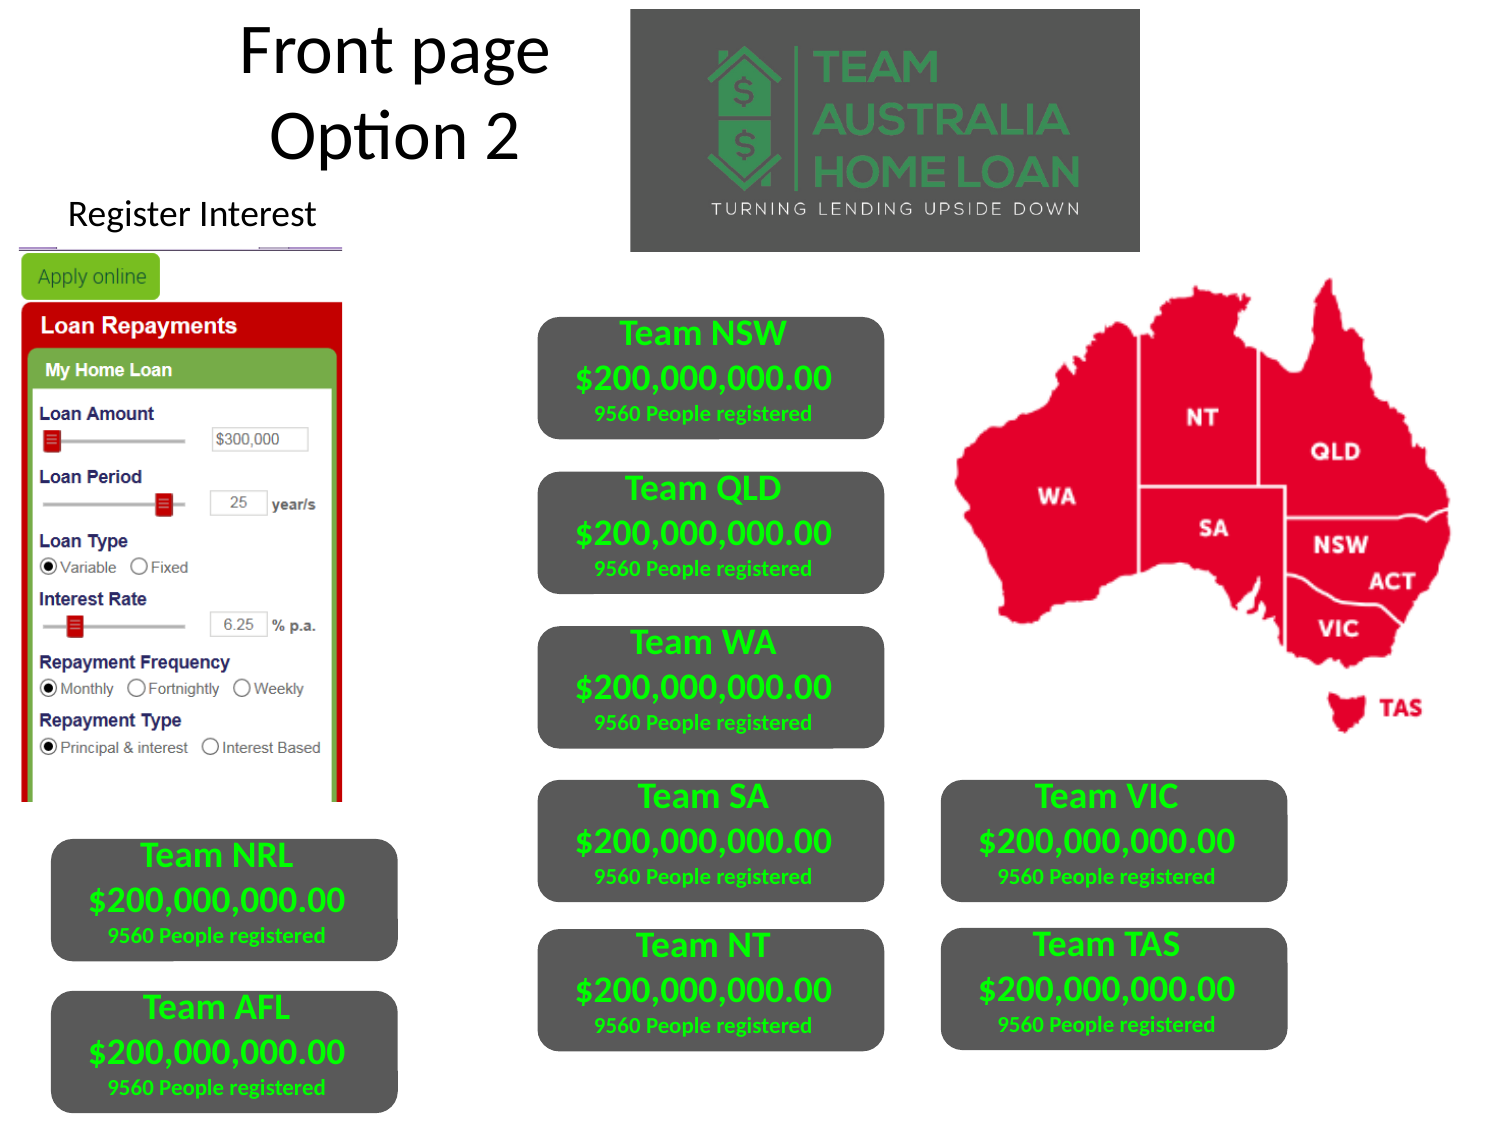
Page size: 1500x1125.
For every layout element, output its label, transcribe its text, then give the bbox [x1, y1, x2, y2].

text_box [537, 471, 885, 595]
text_box [50, 990, 398, 1114]
title Front page Option 2 [10, 0, 780, 182]
text_box [537, 929, 885, 1052]
text_box [537, 316, 885, 440]
picture [18, 247, 343, 802]
text_box [940, 927, 1288, 1051]
text_box Register Interest [53, 181, 349, 242]
text_box Team AFL $200,000,000.00 9560 People registered [66, 974, 367, 1107]
text_box Team VIC $200,000,000.00 9560 People registered [956, 796, 1257, 897]
text_box Team NSW $200,000,000.00 9560 People registered [553, 300, 854, 434]
text_box [537, 779, 885, 903]
text_box Team TAS $200,000,000.00 9560 People registered [956, 911, 1257, 1044]
text_box Team NRL $200,000,000.00 9560 People registered [66, 822, 367, 956]
text_box Team NT $200,000,000.00 9560 People registered [553, 913, 854, 1046]
text_box [940, 796, 1288, 903]
text_box Team SA $200,000,000.00 9560 People registered [553, 763, 854, 897]
picture [630, 9, 1469, 788]
text_box Team WA $200,000,000.00 9560 People registered [553, 610, 854, 743]
text_box [50, 838, 398, 962]
text_box Team QLD $200,000,000.00 9560 People registered [553, 455, 854, 588]
text_box [537, 626, 885, 749]
